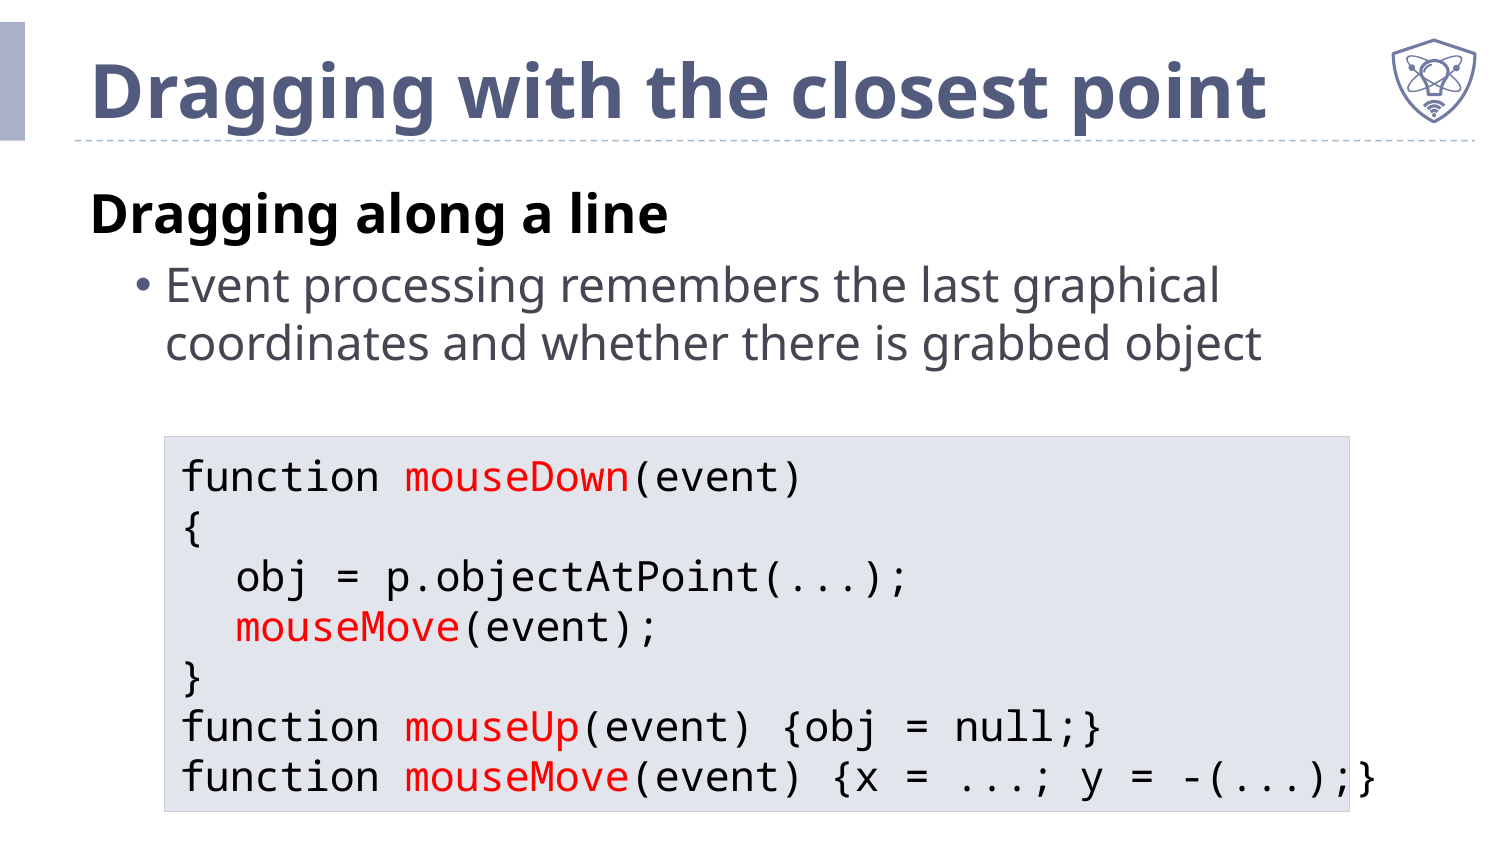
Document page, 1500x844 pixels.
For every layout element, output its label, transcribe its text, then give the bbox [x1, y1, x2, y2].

title Dragging with the closest point [75, 18, 1475, 141]
text_box function mouseDown(event) { obj = p.objectAtPoint(...); mouseMove(event); } function mouseUp(event) {obj = null;} function mouseMove(event) {x = ...; y = -(...);} [164, 436, 1350, 812]
list Dragging along a line Event processing remembers the last graphical coordinates and whether there is grabbed object [75, 171, 1475, 835]
